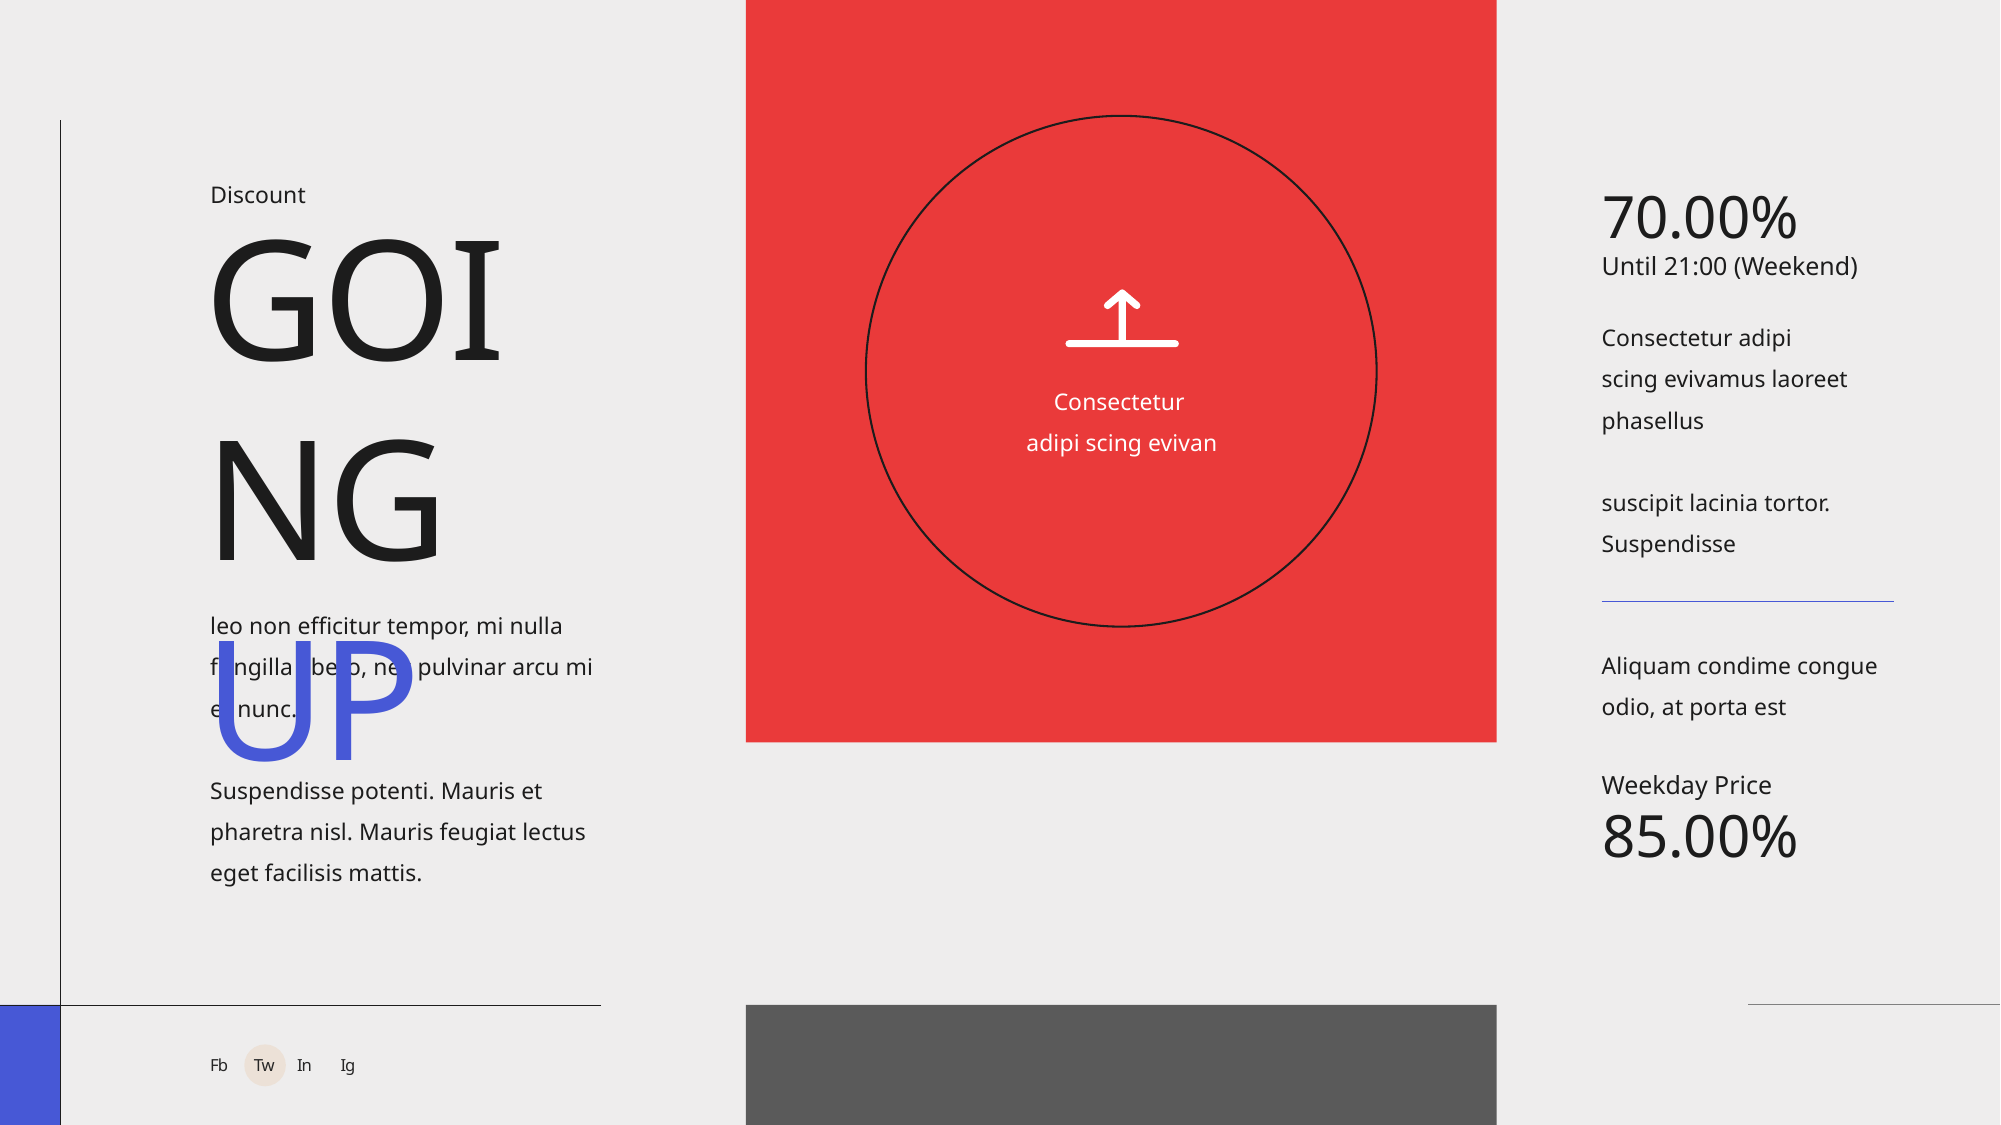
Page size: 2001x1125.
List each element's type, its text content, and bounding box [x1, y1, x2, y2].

text_box Tw [253, 1047, 279, 1083]
text_box Until 21:00 (Weekend) [1601, 250, 1894, 281]
text_box In [297, 1047, 322, 1083]
text_box Fb [210, 1047, 235, 1083]
text_box leo non efficitur tempor, mi nulla fringilla libero, nec pulvinar arcu mi et nunc. Suspendisse potenti. Mauris et pharetra nisl. Mauris feugiat lectus eget facilisis mattis. [210, 794, 602, 887]
text_box [1065, 289, 1179, 348]
text_box [864, 114, 1378, 628]
text_box Ig [340, 1047, 365, 1083]
text_box Discount [210, 180, 503, 194]
text_box 70.00% [1602, 180, 1894, 251]
text_box Consectetur adipi scing evivamus laoreet phasellus suscipit lacinia tortor. Suspendisse [1601, 310, 1894, 558]
text_box Consectetur adipi scing evivan [976, 373, 1269, 456]
text_box Aliquam condime congue odio, at porta est [1601, 637, 1894, 721]
text_box Weekday Price [1601, 769, 1894, 800]
text_box [243, 1043, 278, 1088]
picture [745, 742, 1497, 1125]
text_box [279, 1048, 287, 1083]
text_box 85.00% [1602, 799, 1894, 870]
text_box GOING UP [204, 194, 602, 794]
